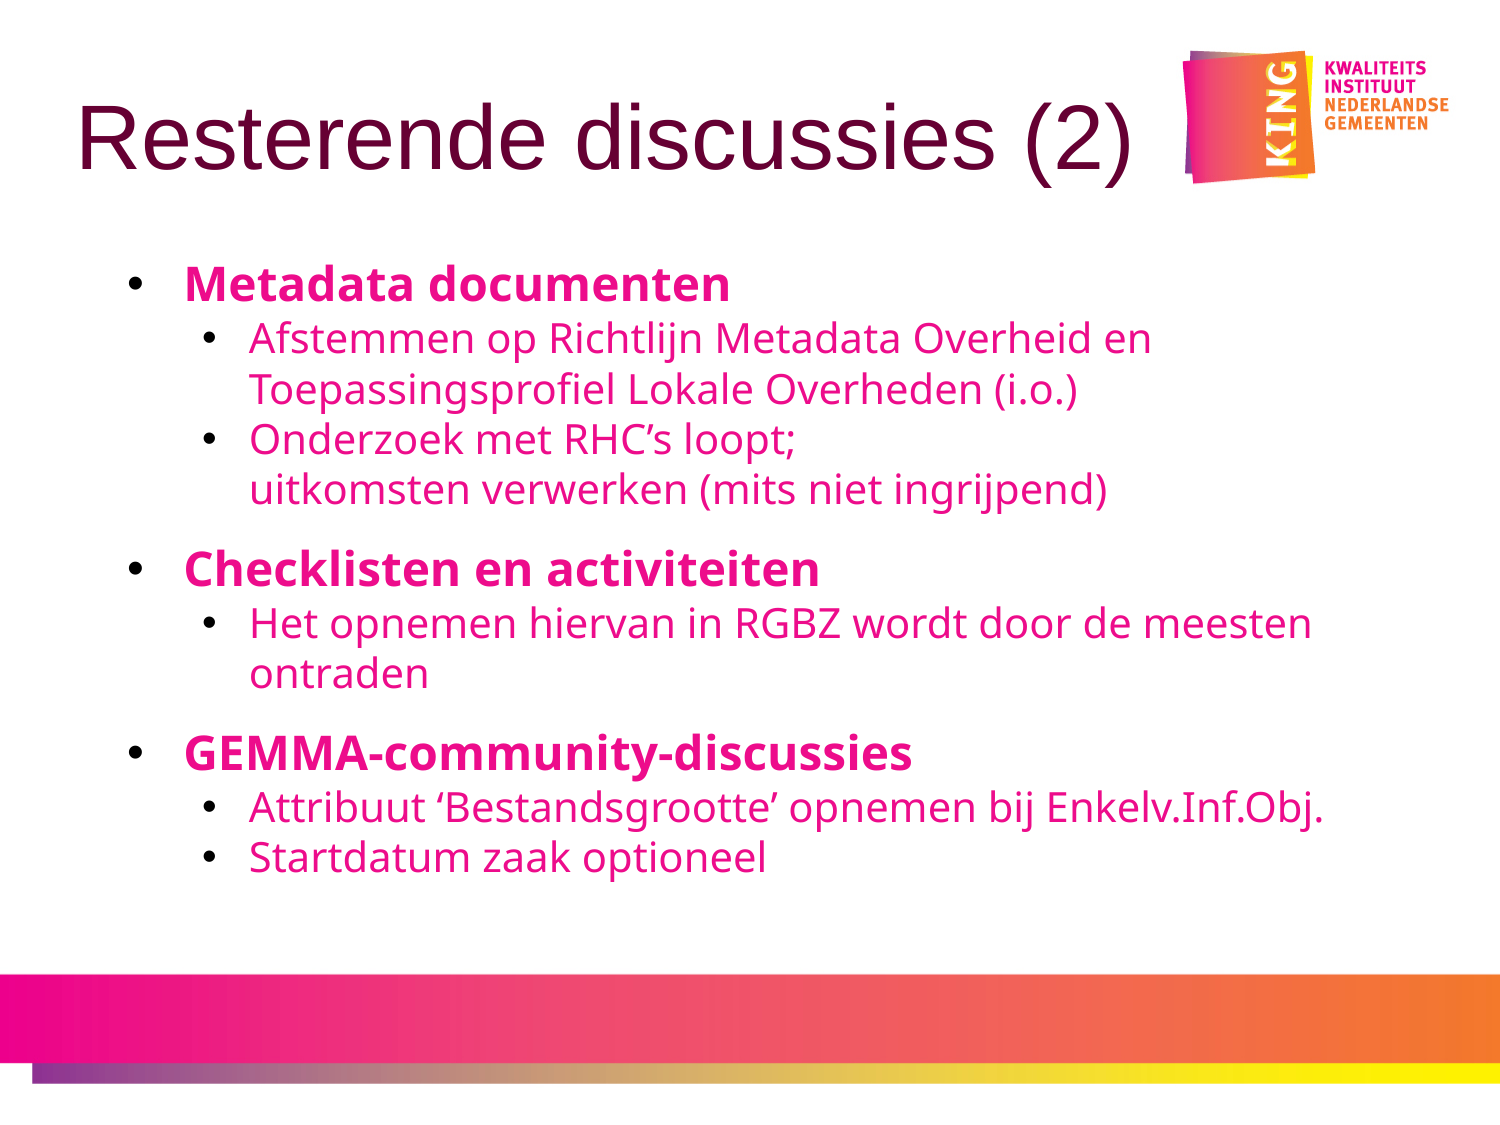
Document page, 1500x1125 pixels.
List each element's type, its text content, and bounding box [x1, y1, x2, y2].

picture [0, 0, 1500, 1125]
title Resterende discussies (2) [74, 44, 1425, 233]
list Metadata documenten Afstemmen op Richtlijn Metadata Overheid en Toepassingsprofiel Lokale Overheden (i.o.) Onderzoek met RHC’s loopt; uitkomsten verwerken (mits niet ingrijpend) Checklisten en activiteiten Het opnemen hiervan in RGBZ wordt door de meesten ontraden GEMMA-community-discussies Attribuut ‘Bestandsgrootte’ opnemen bij Enkelv.Inf.Obj. Startdatum zaak optioneel [111, 245, 1500, 989]
